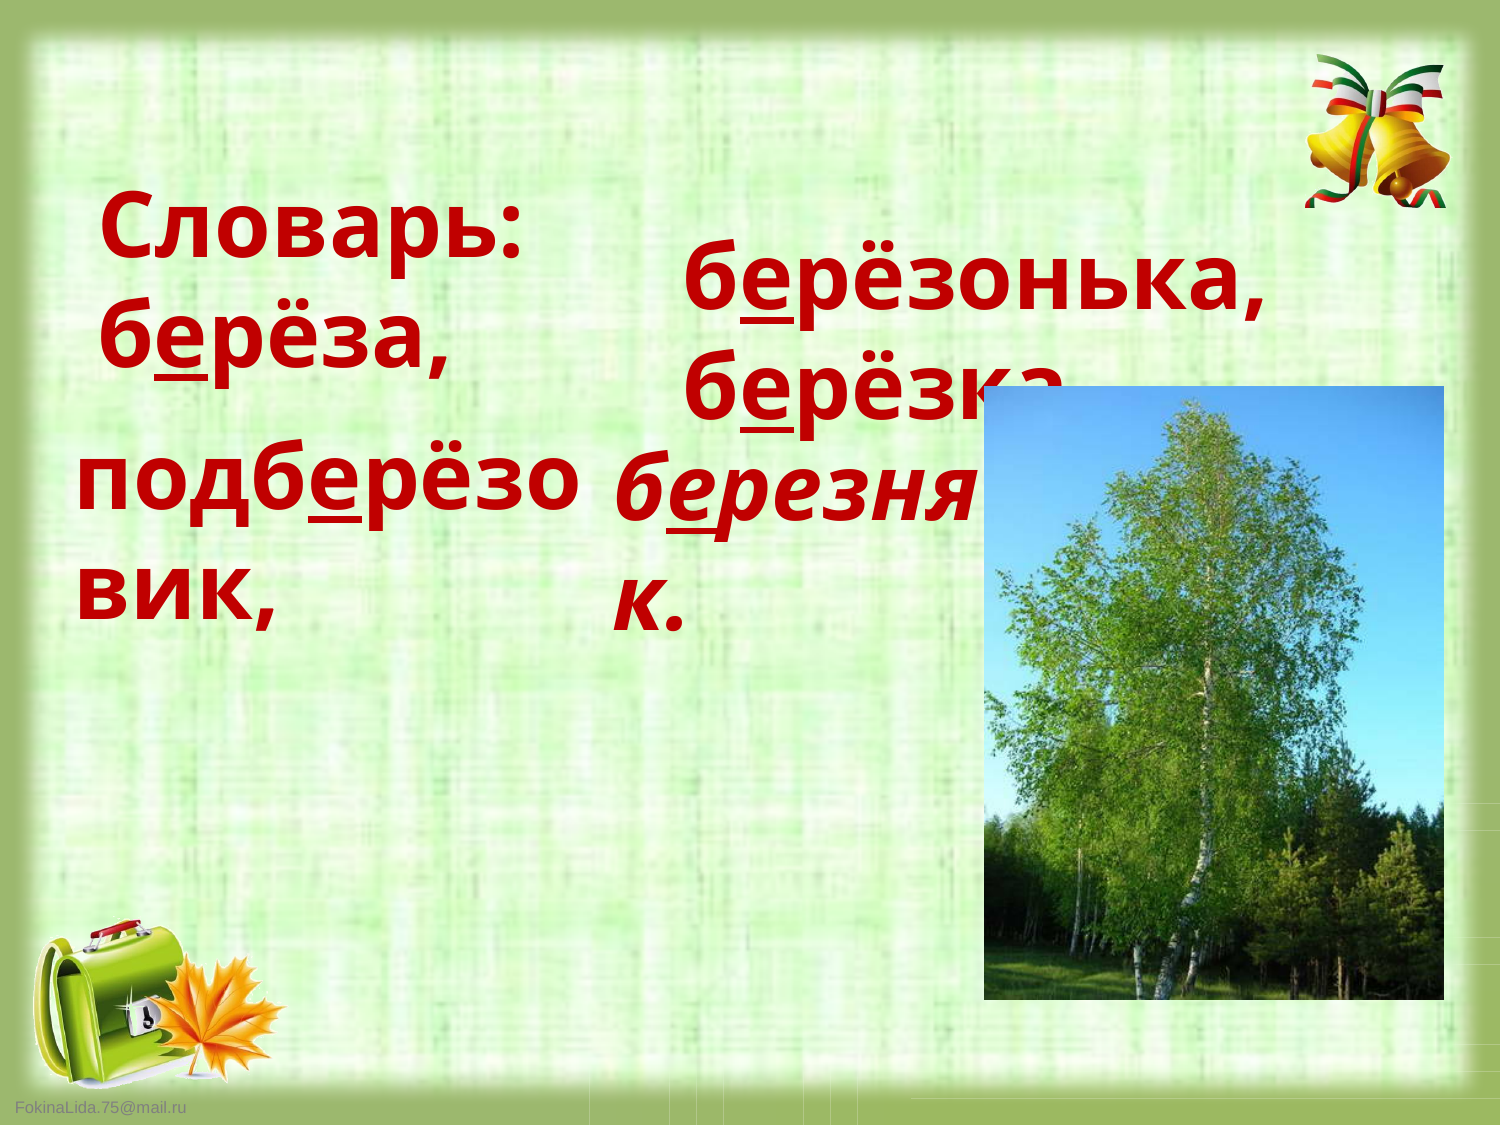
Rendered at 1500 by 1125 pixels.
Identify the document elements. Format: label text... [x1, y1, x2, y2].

picture [29, 49, 1456, 1096]
text_box берёзонька, берёзка, [667, 210, 1442, 421]
text_box березняк. [597, 421, 979, 657]
text_box подберёзовик, [58, 410, 607, 645]
title Словарь: берёза, [81, 175, 680, 376]
